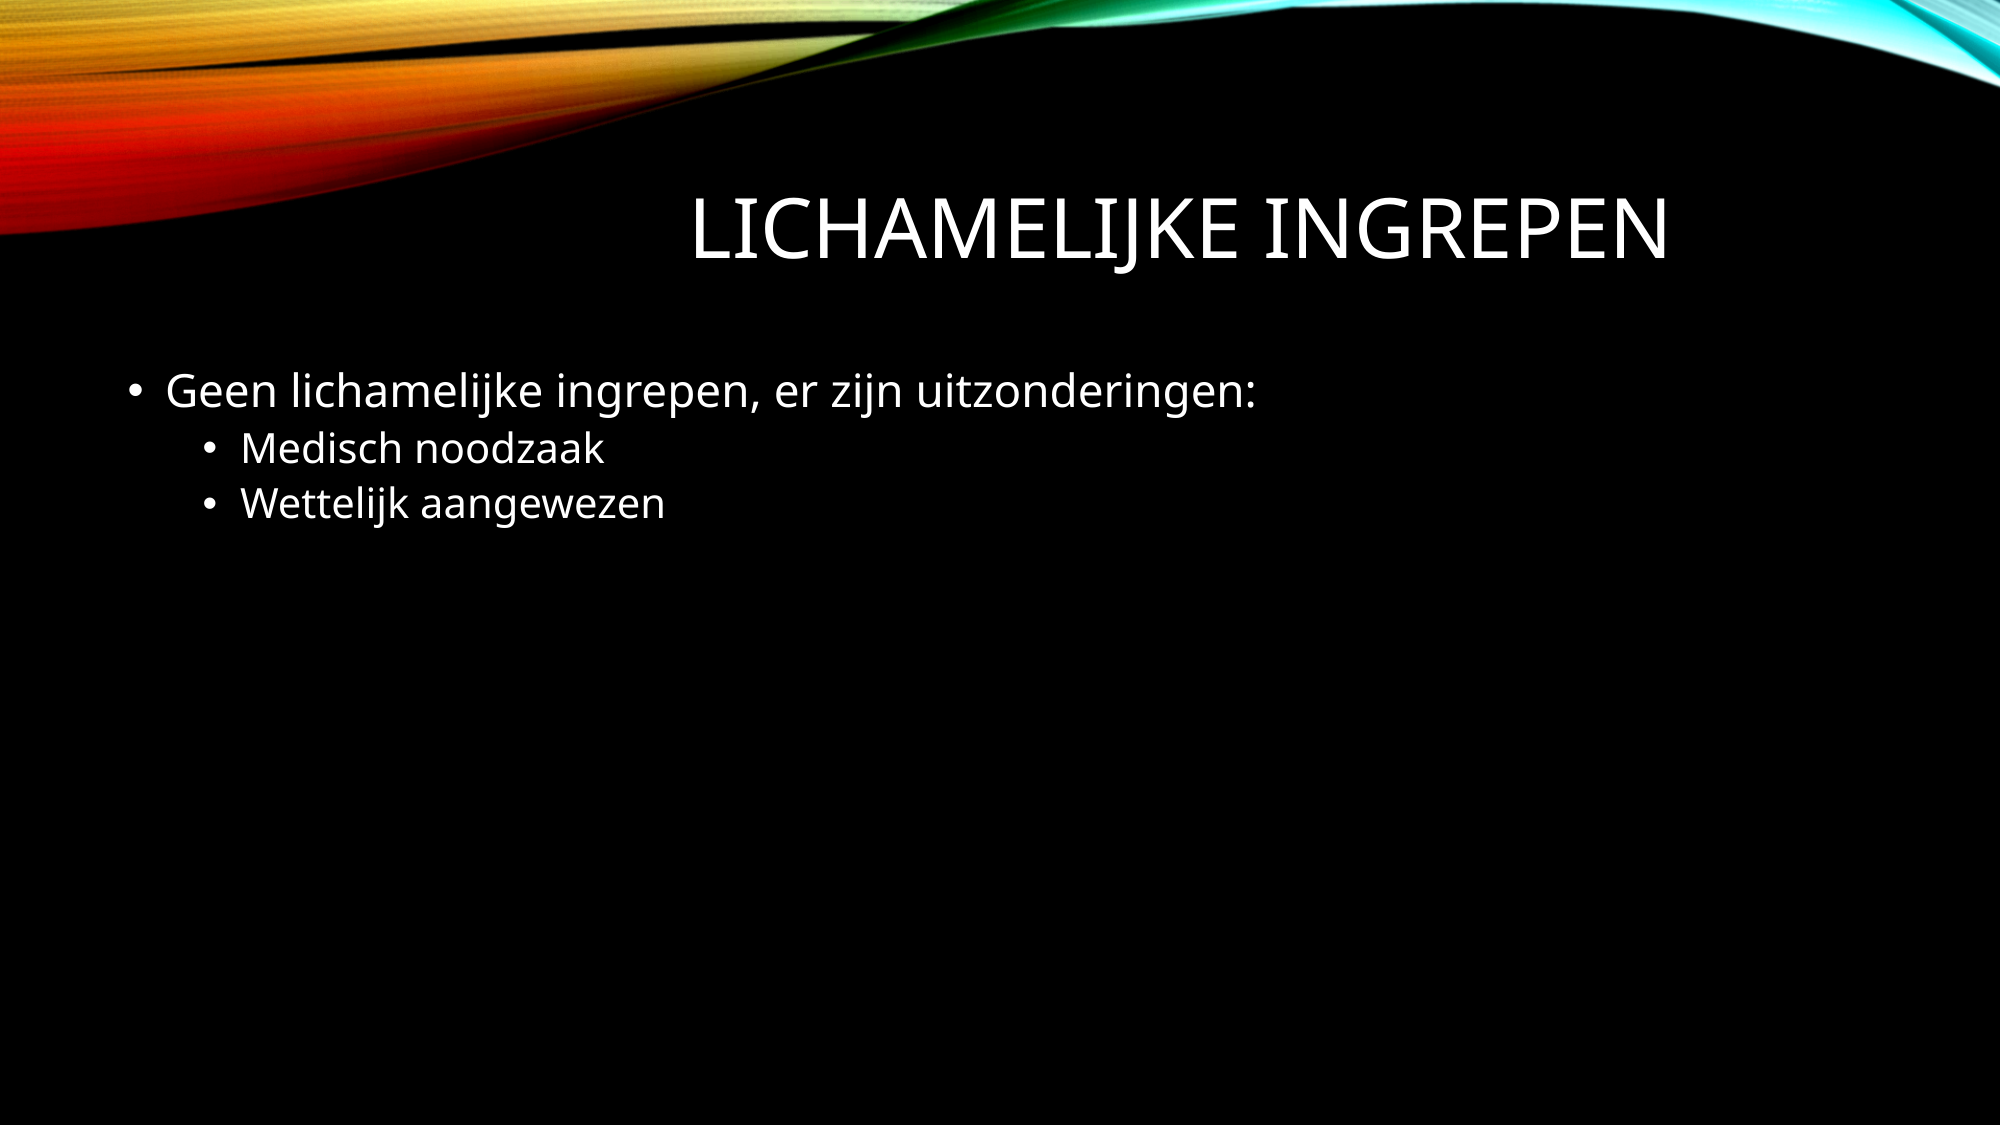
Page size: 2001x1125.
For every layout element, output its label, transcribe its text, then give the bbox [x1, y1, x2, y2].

list Geen lichamelijke ingrepen, er zijn uitzonderingen: Medisch noodzaak Wettelijk aangewezen [112, 360, 1888, 1021]
title Lichamelijke ingrepen [474, 125, 1888, 338]
picture [0, 0, 2000, 237]
